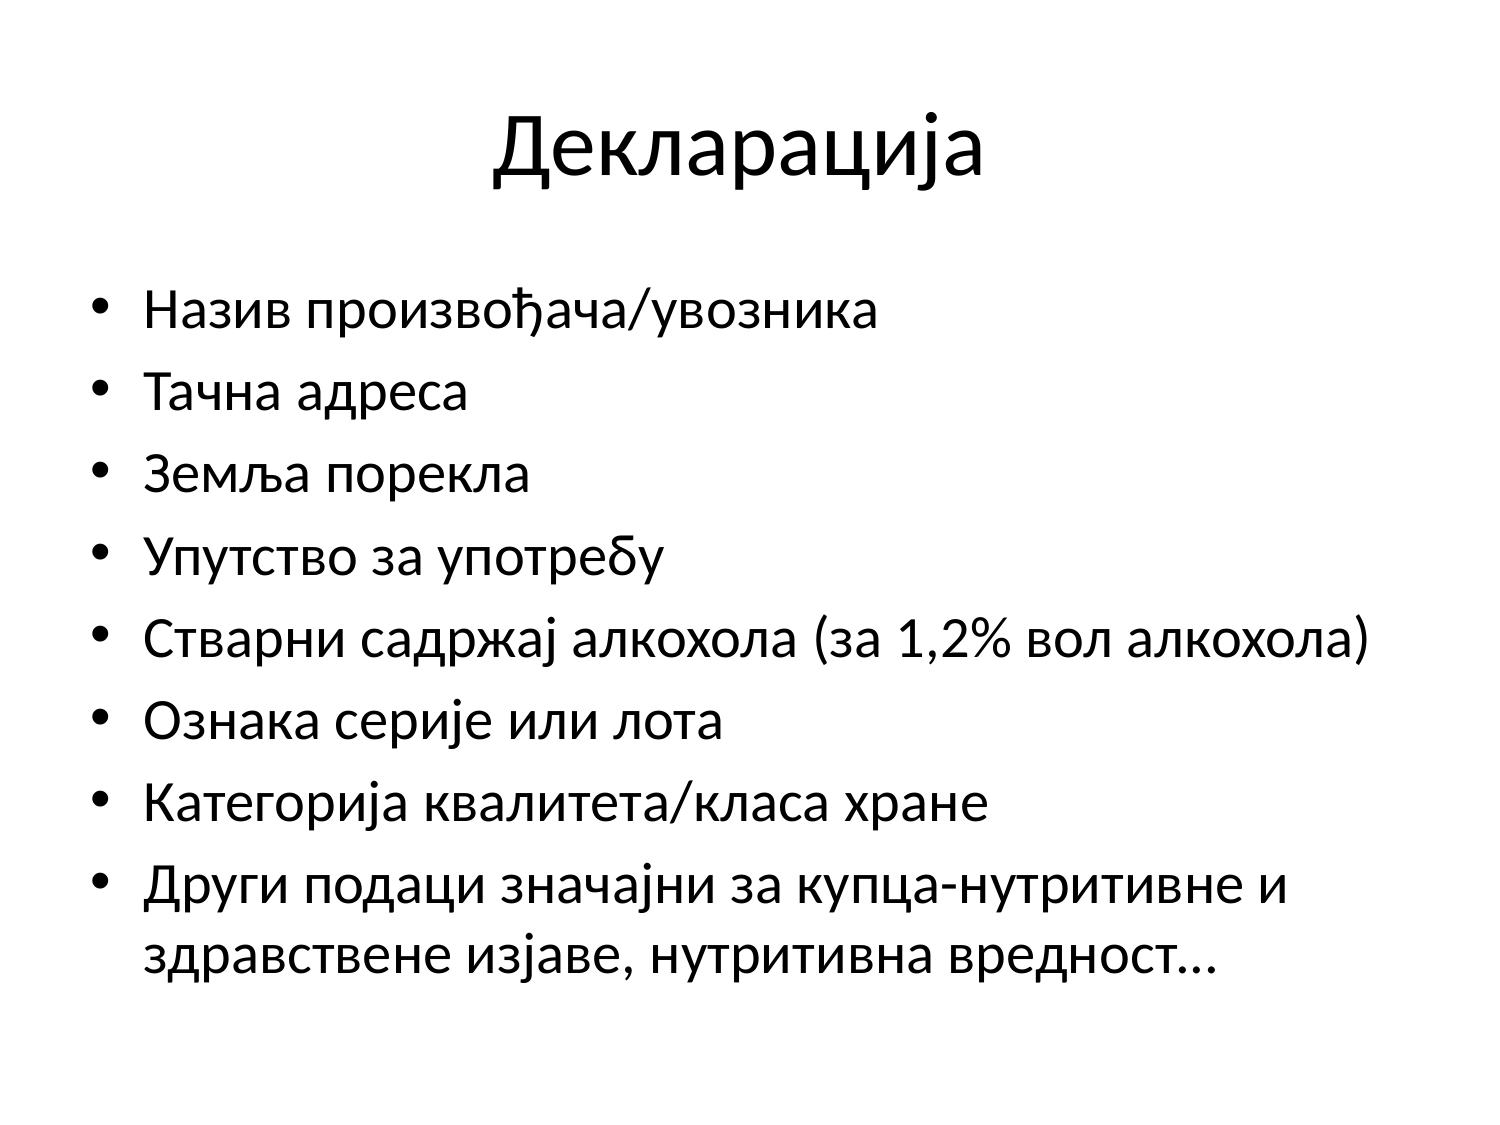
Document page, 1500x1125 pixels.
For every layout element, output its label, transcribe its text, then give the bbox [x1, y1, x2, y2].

title Декларација [75, 45, 1425, 233]
list Назив произвођача/увозника Тачна адреса Земља порекла Упутство за употребу Стварни садржај алкохола (за 1,2% вол алкохола) Ознака серије или лота Категорија квалитета/класа хране Други подаци значајни за купца-нутритивне и здравствене изјаве, нутритивна вредност... [75, 262, 1425, 1005]
